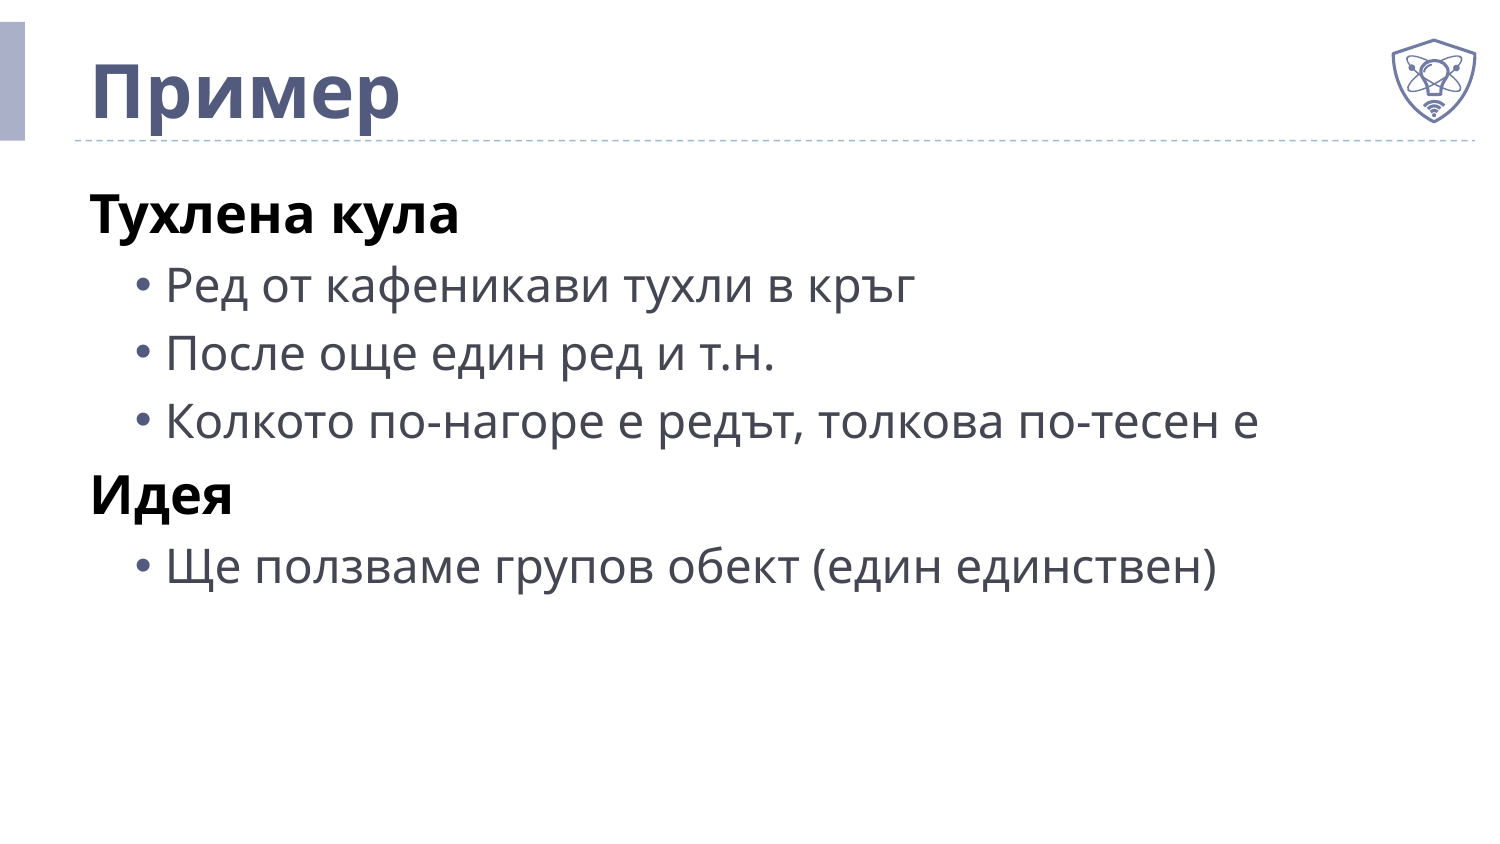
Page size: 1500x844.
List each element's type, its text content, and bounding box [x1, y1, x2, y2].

title Пример [75, 18, 1475, 141]
list Тухлена кула Ред от кафеникави тухли в кръг После още един ред и т.н. Колкото по-нагоре е редът, толкова по-тесен е Идея Ще ползваме групов обект (един единствен) [75, 171, 1475, 835]
